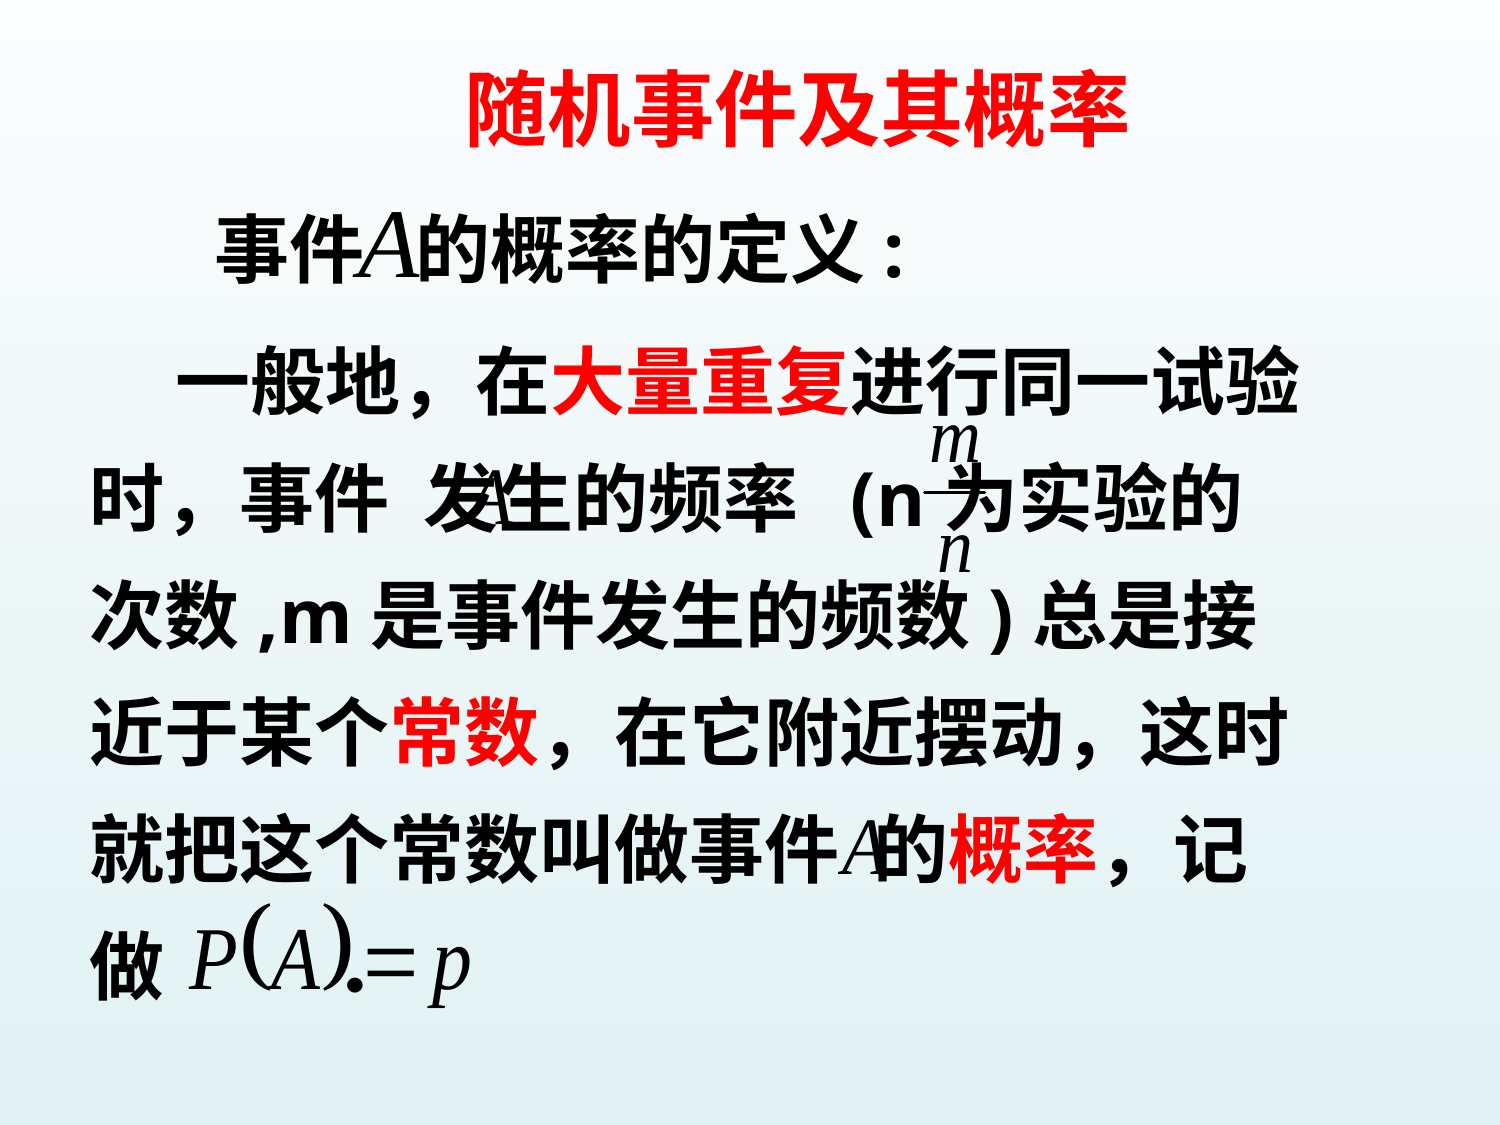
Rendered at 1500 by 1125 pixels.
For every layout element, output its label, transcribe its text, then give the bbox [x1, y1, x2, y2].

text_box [174, 187, 958, 300]
text_box 随机事件及其概率 [450, 50, 1163, 165]
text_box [174, 899, 488, 1027]
text_box 一般地，在大量重复进行同一试验时，事件 发生的频率 (n为实验的次数,m是事件发生的频数)总是接近于某个常数，在它附近摆动，这时就把这个常数叫做事件 的概率，记做 ． [75, 299, 1328, 1017]
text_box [449, 449, 525, 539]
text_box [912, 387, 1003, 591]
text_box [824, 799, 900, 889]
